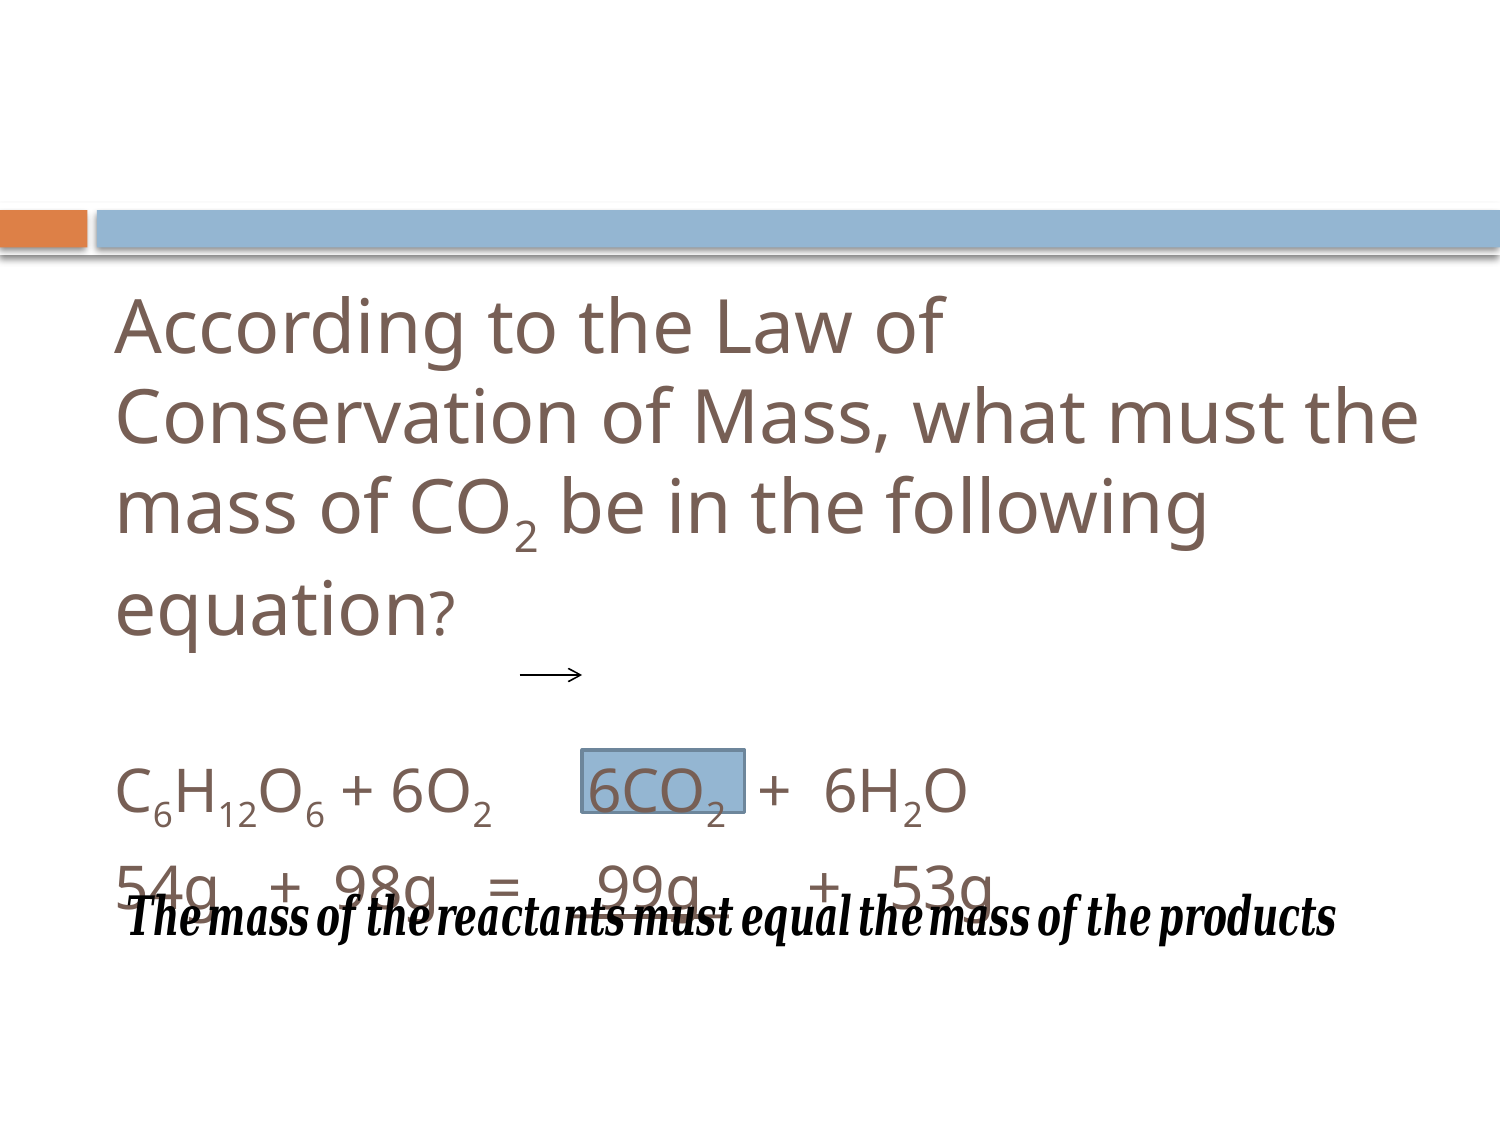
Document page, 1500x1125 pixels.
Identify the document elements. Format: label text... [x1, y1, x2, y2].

list According to the Law of Conservation of Mass, what must the mass of CO2 be in the following equation? C6H12O6 + 6O2 6CO2 + 6H2O 54g + 98g = _99g_ + 53g [99, 270, 1438, 1009]
